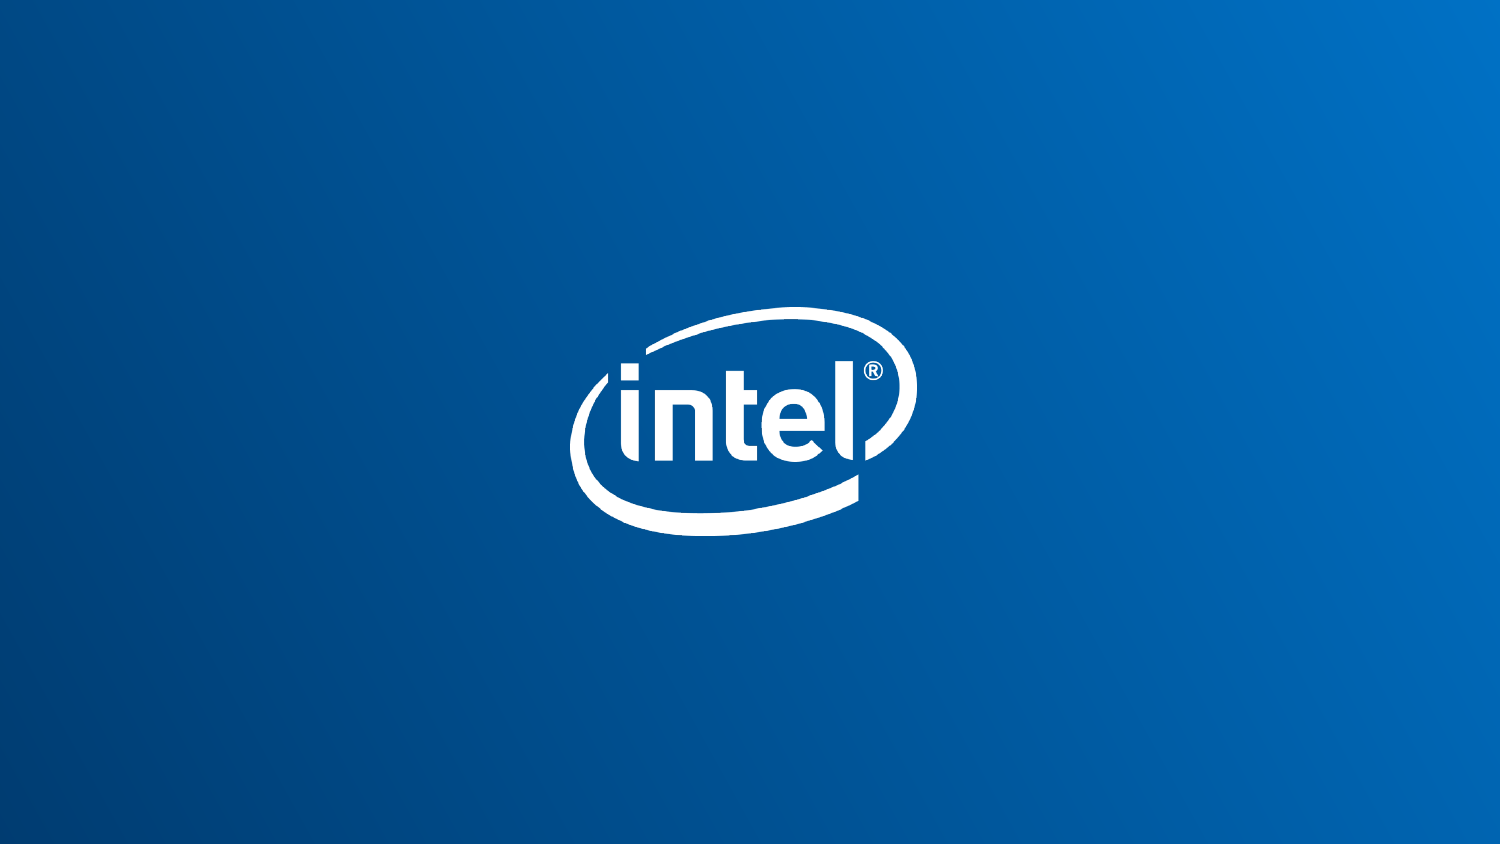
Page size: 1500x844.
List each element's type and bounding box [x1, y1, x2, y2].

picture [570, 307, 917, 536]
